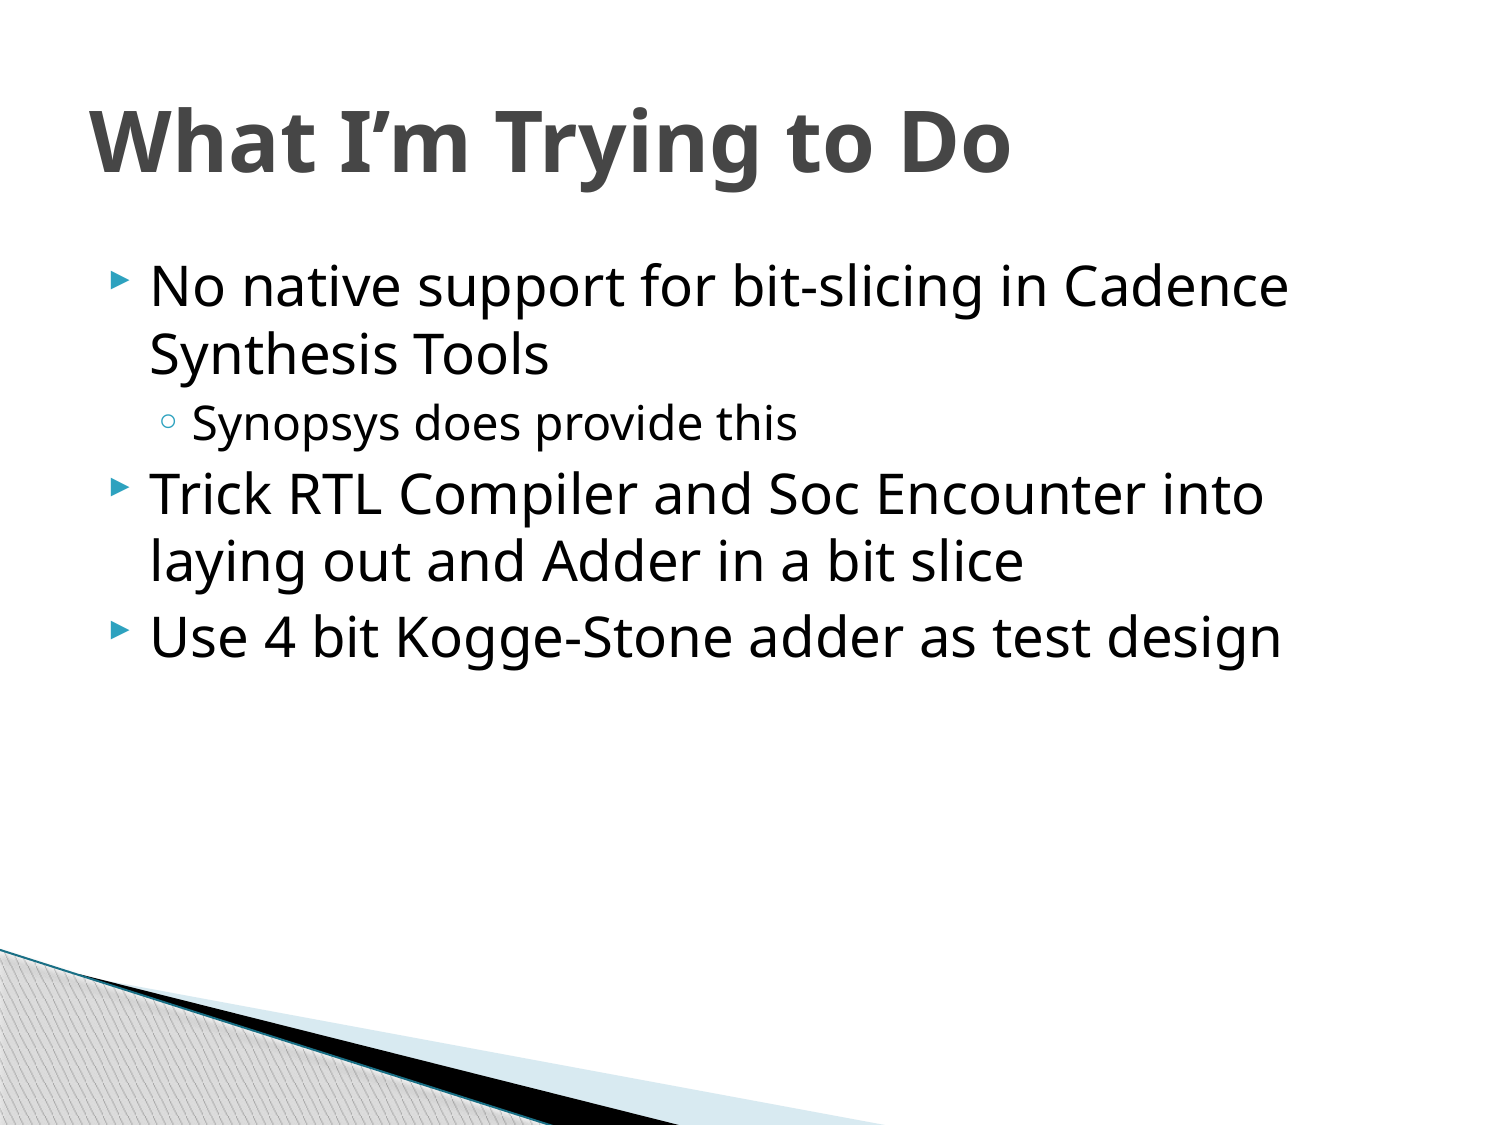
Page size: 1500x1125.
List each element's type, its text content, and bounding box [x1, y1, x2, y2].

title What I’m Trying to Do [75, 45, 1425, 233]
list No native support for bit-slicing in Cadence Synthesis Tools Synopsys does provide this Trick RTL Compiler and Soc Encounter into laying out and Adder in a bit slice Use 4 bit Kogge-Stone adder as test design [75, 243, 1425, 986]
